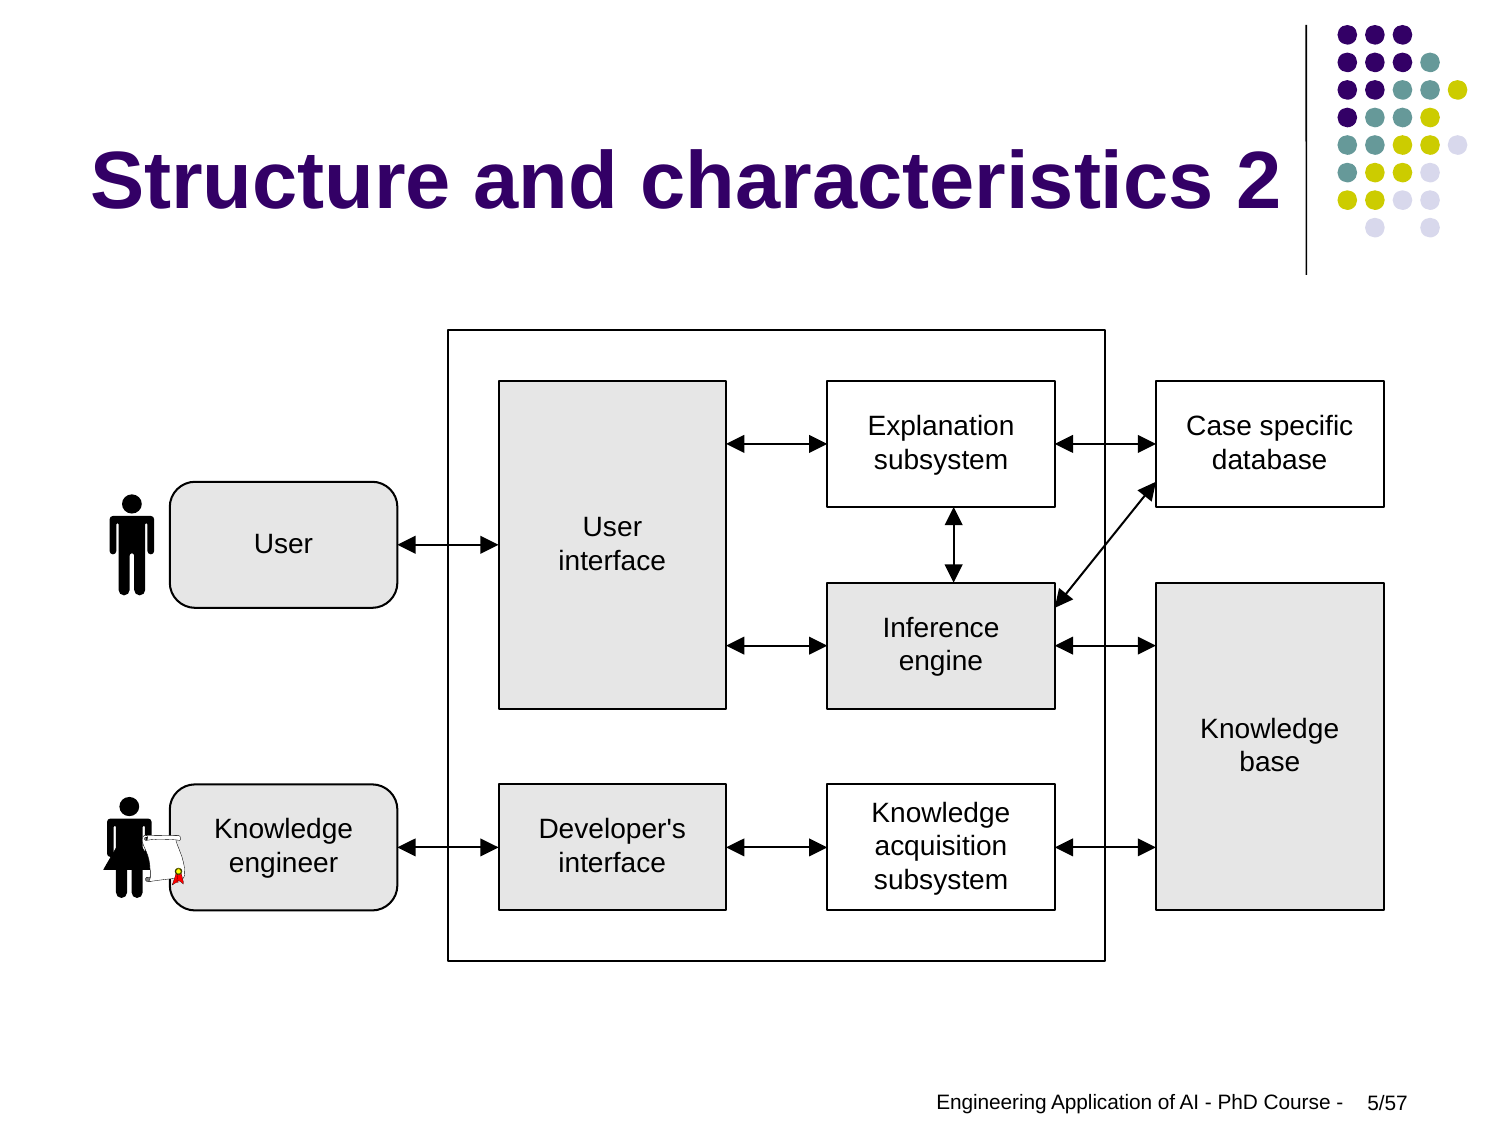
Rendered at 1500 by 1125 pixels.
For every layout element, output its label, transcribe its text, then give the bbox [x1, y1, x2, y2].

title Structure and characteristics 2 [74, 19, 1313, 233]
slide_number 5/57 [1352, 1082, 1448, 1125]
footer Engineering Application of AI - PhD Course - [855, 1080, 1365, 1125]
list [99, 326, 1388, 966]
